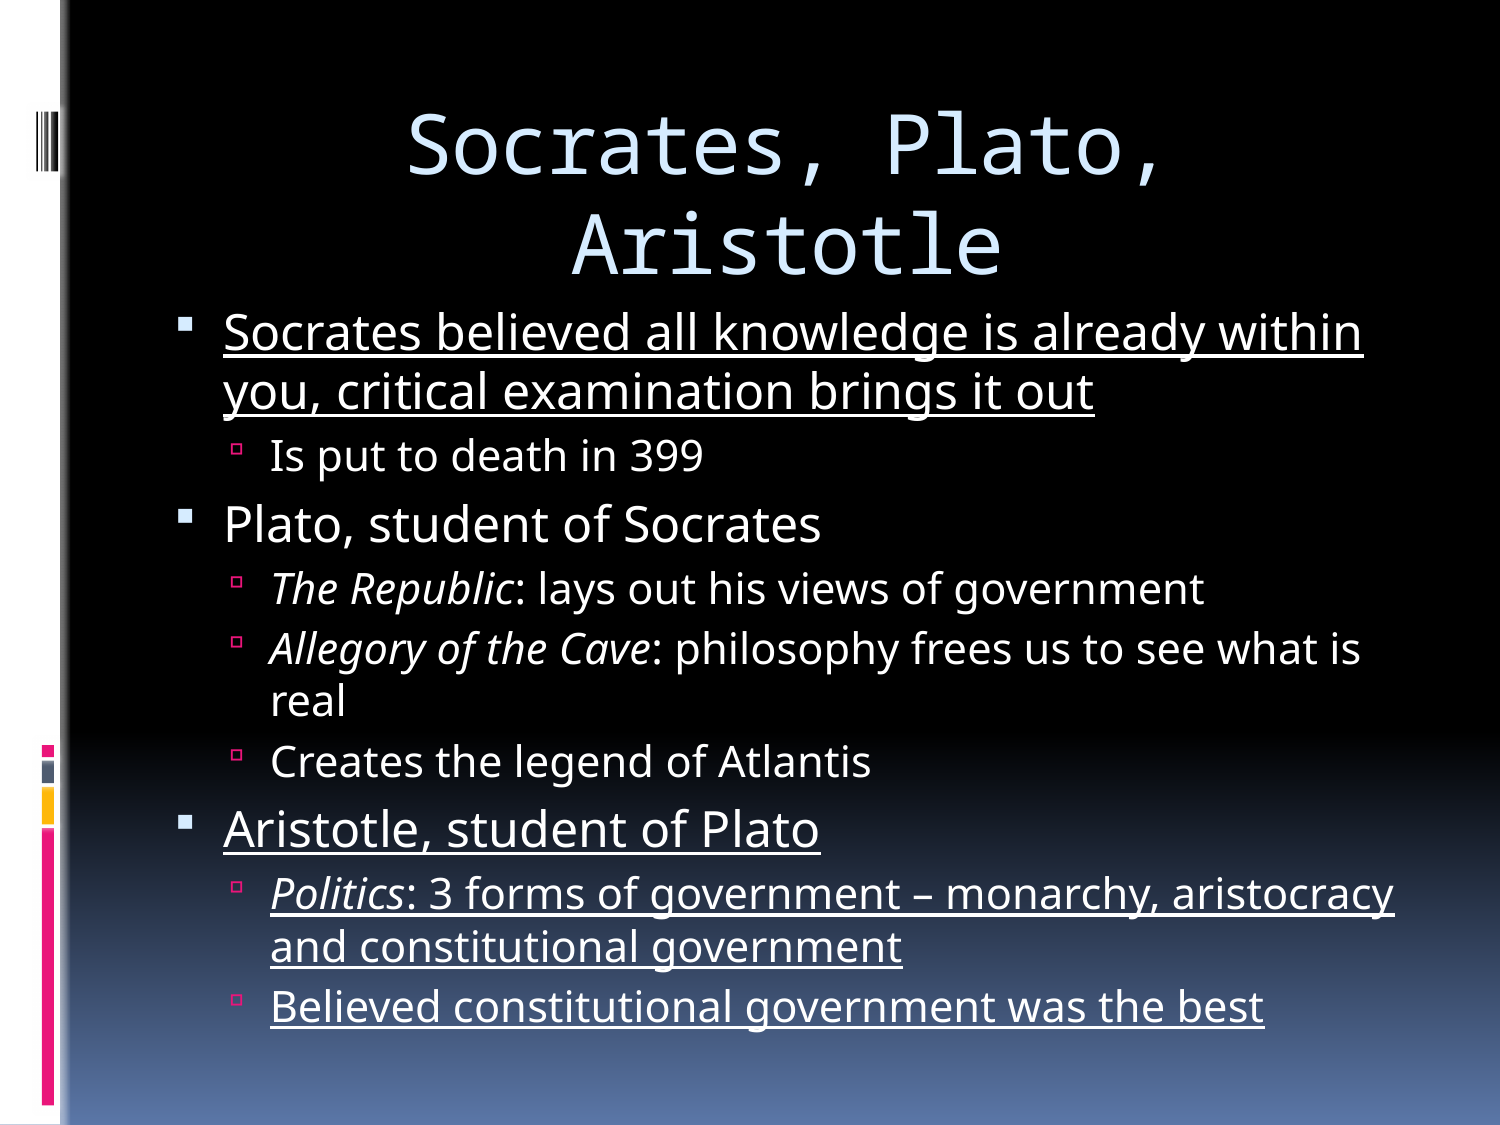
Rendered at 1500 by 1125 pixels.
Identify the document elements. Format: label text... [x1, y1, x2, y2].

list Socrates believed all knowledge is already within you, critical examination brings it out Is put to death in 399 Plato, student of Socrates The Republic: lays out his views of government Allegory of the Cave: philosophy frees us to see what is real Creates the legend of Atlantis Aristotle, student of Plato Politics: 3 forms of government – monarchy, aristocracy and constitutional government Believed constitutional government was the best [150, 292, 1425, 1043]
title Socrates, Plato, Aristotle [150, 83, 1425, 234]
